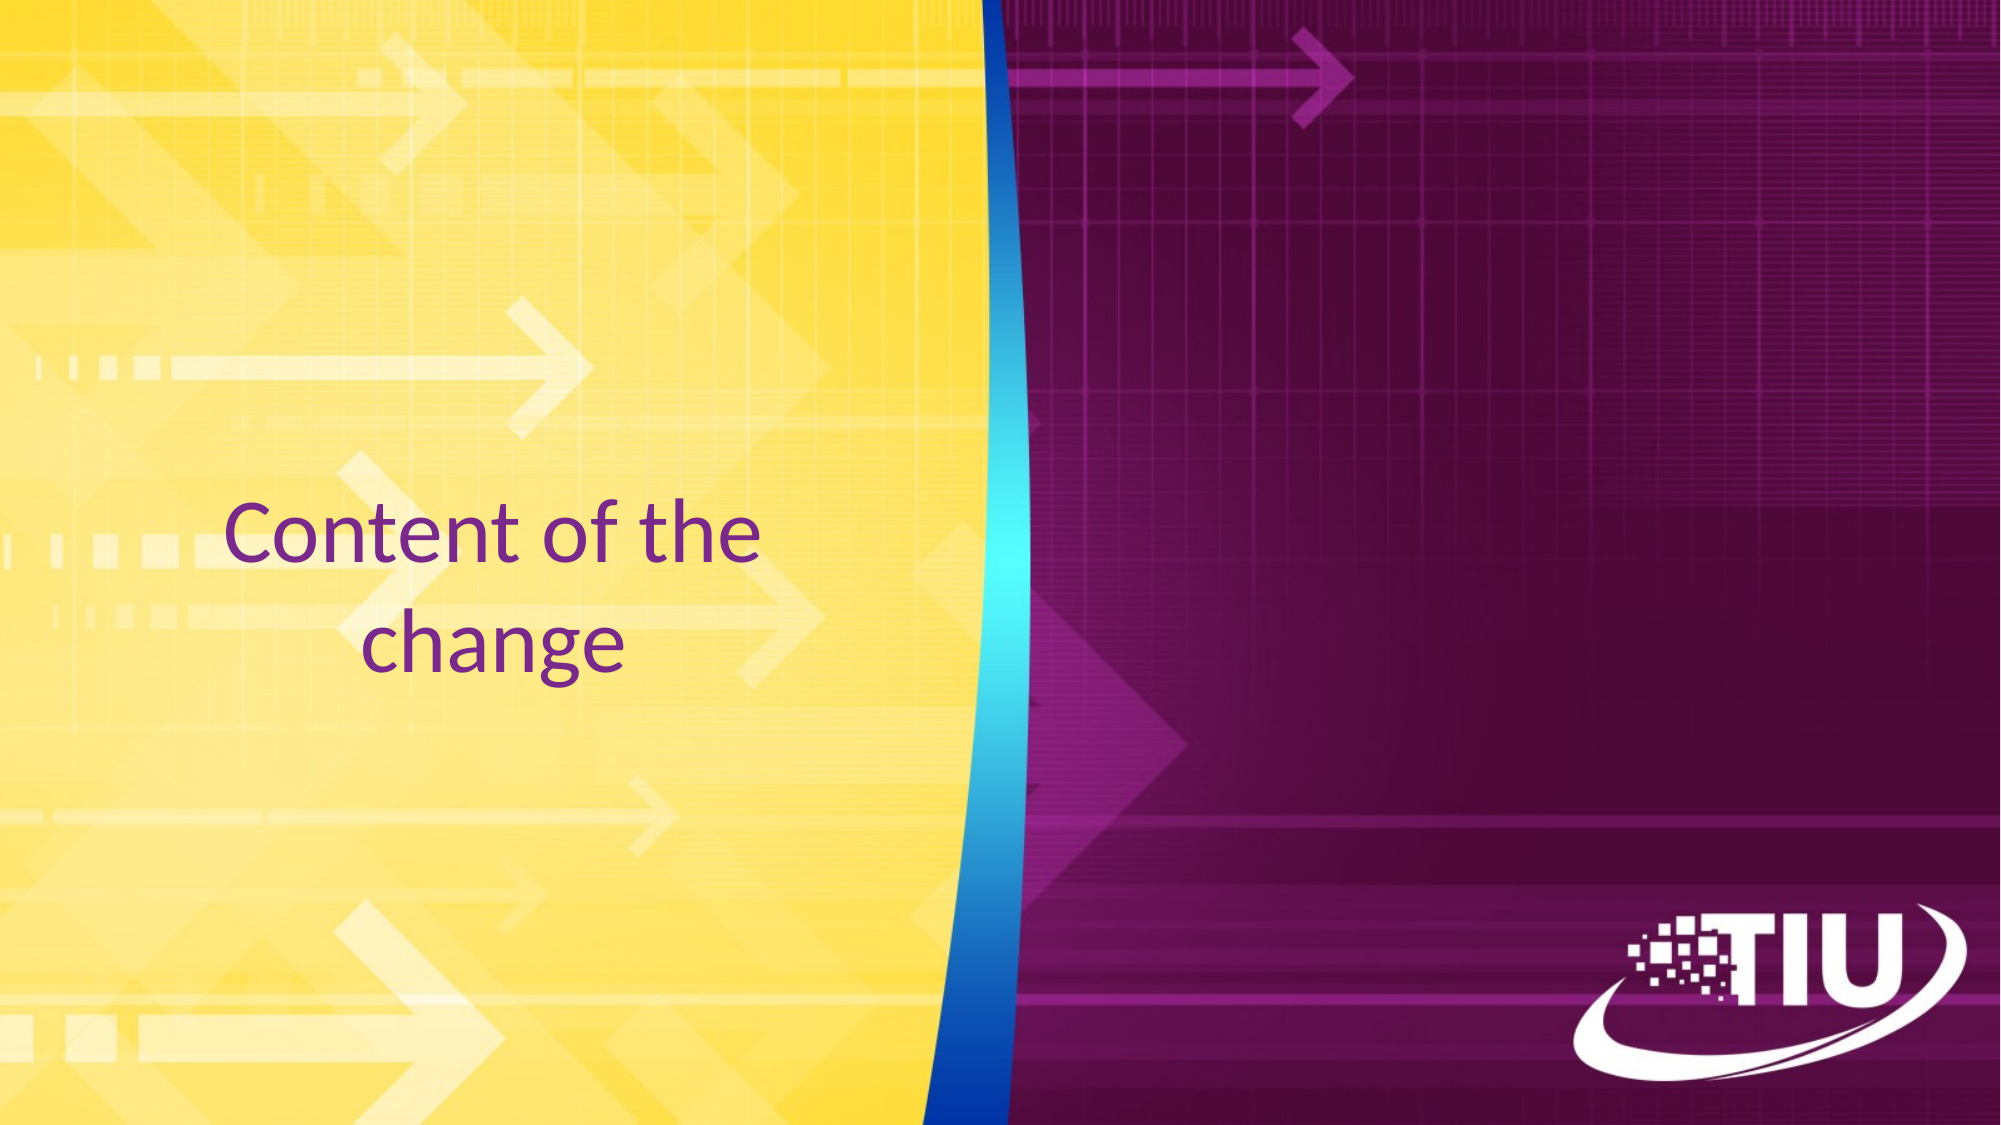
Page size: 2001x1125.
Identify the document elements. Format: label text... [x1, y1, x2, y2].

title Content of the change [75, 75, 913, 1088]
picture [0, 0, 2001, 1125]
